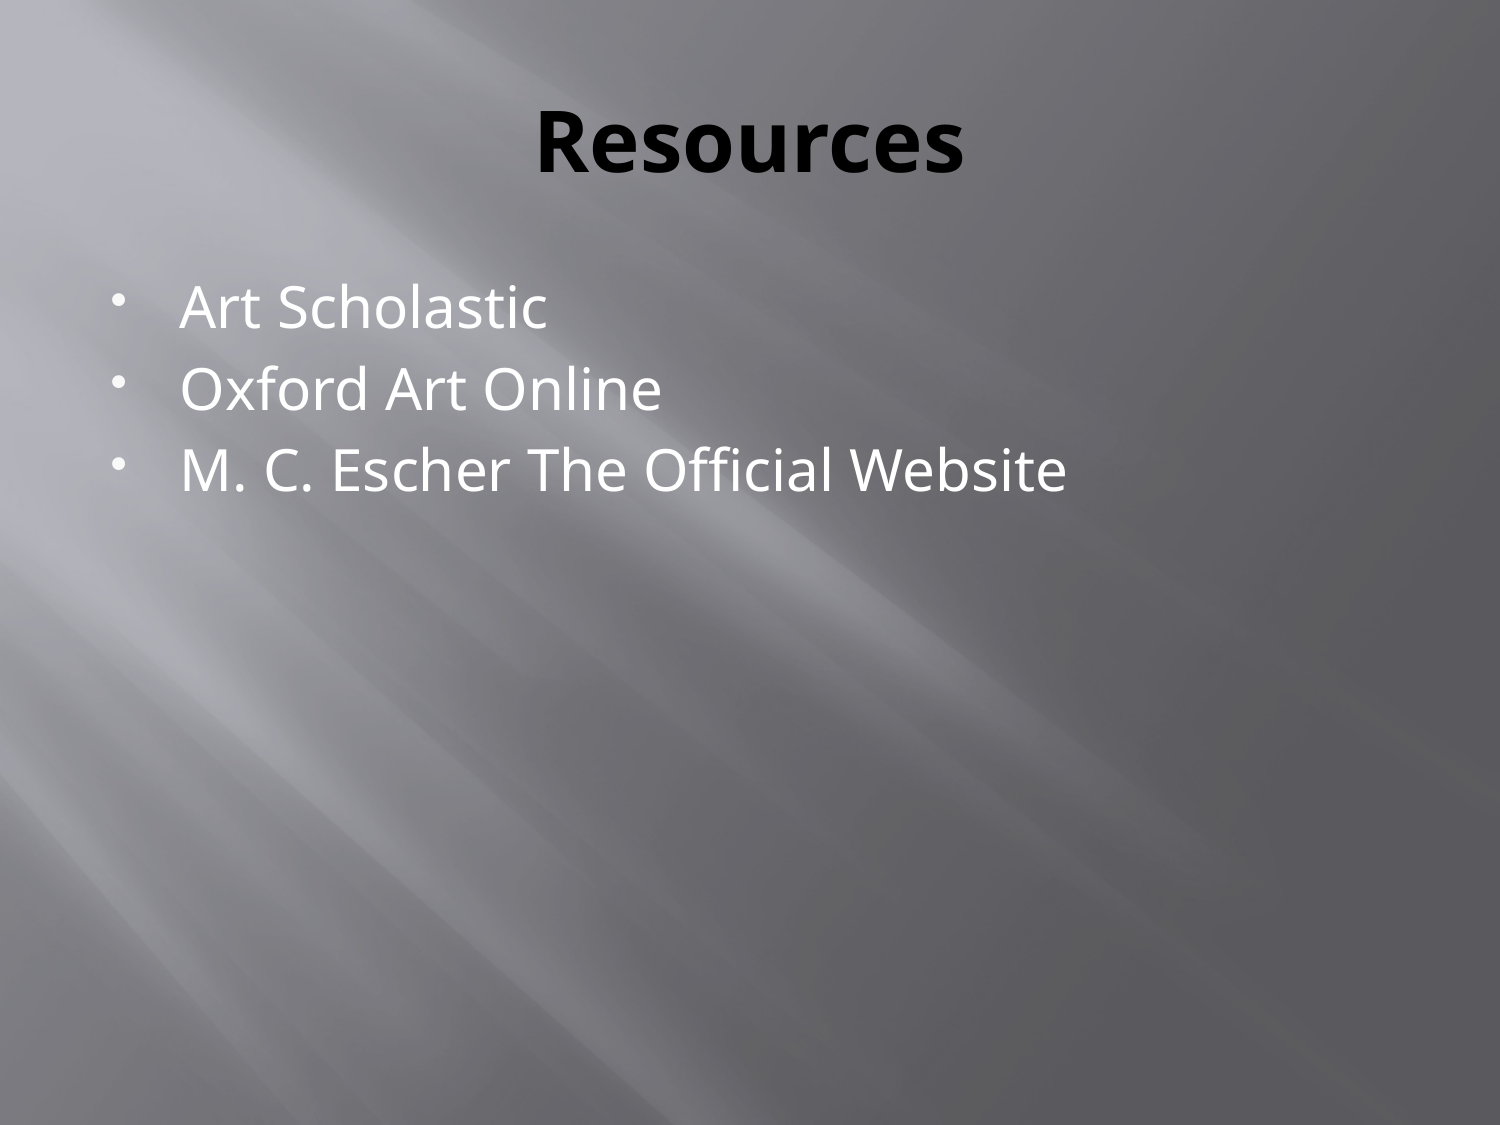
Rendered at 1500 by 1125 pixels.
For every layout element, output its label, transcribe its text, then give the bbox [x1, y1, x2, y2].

title Resources [75, 45, 1425, 233]
list Art Scholastic Oxford Art Online M. C. Escher The Official Website [75, 262, 1425, 1035]
